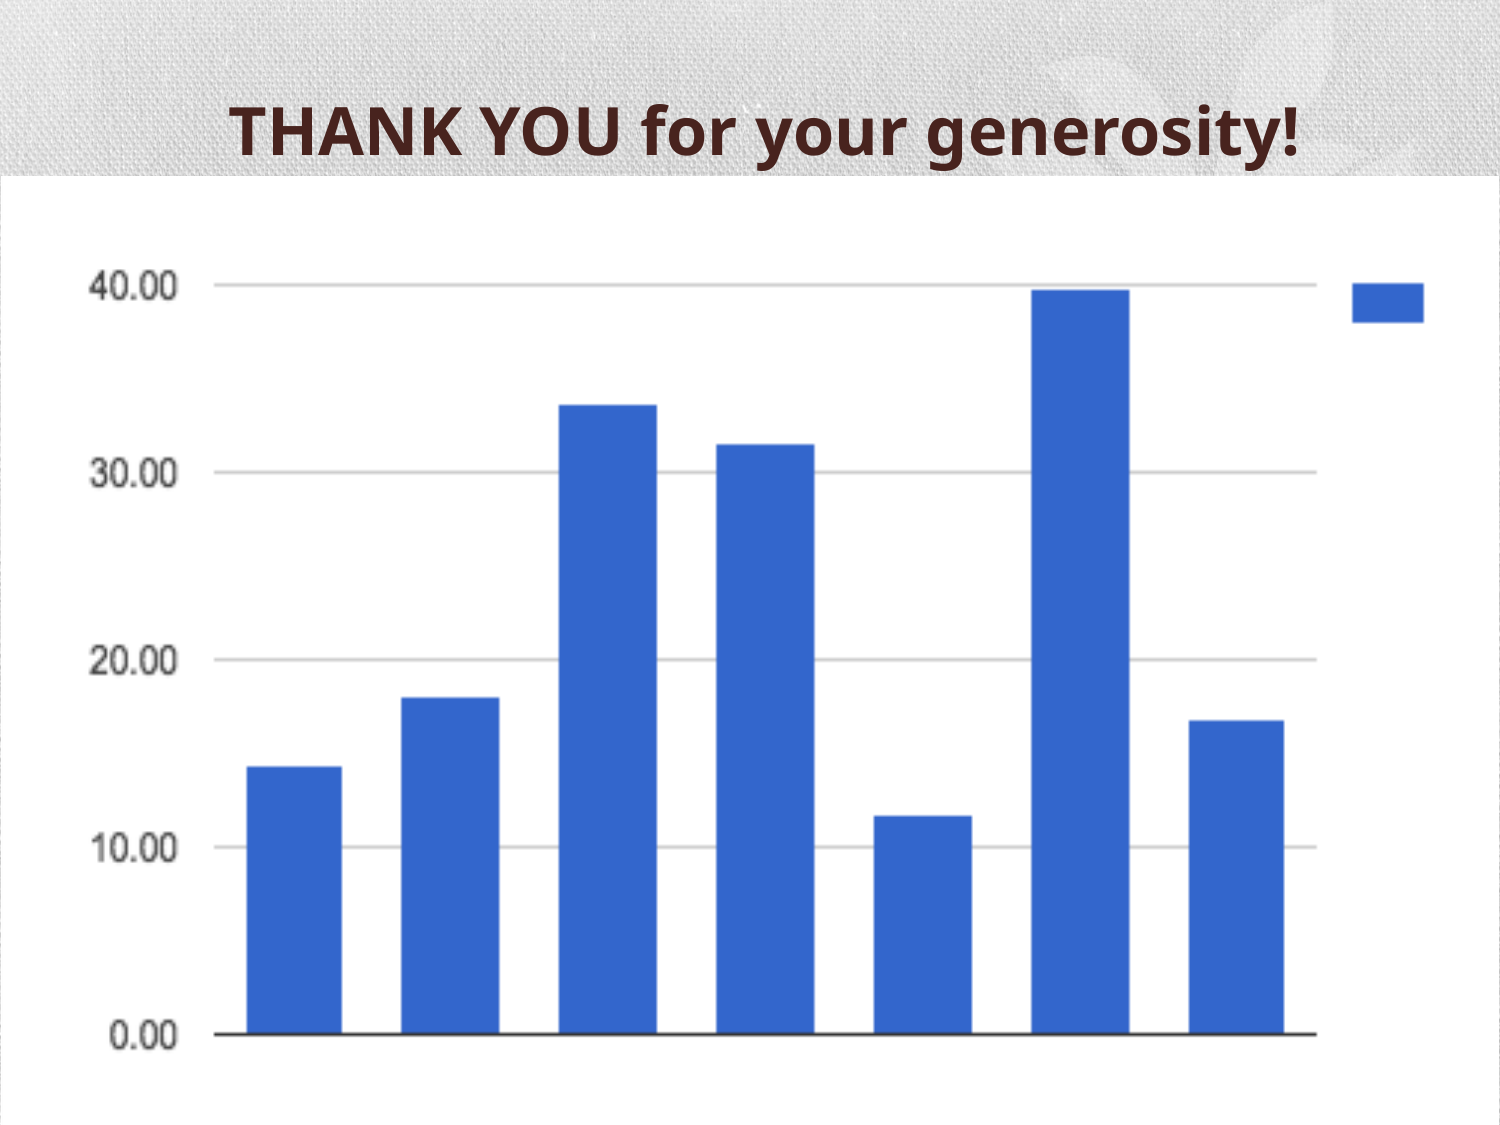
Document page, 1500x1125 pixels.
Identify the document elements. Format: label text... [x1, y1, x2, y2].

title THANK YOU for your generosity! [29, 54, 1500, 175]
picture [1, 176, 1499, 1125]
